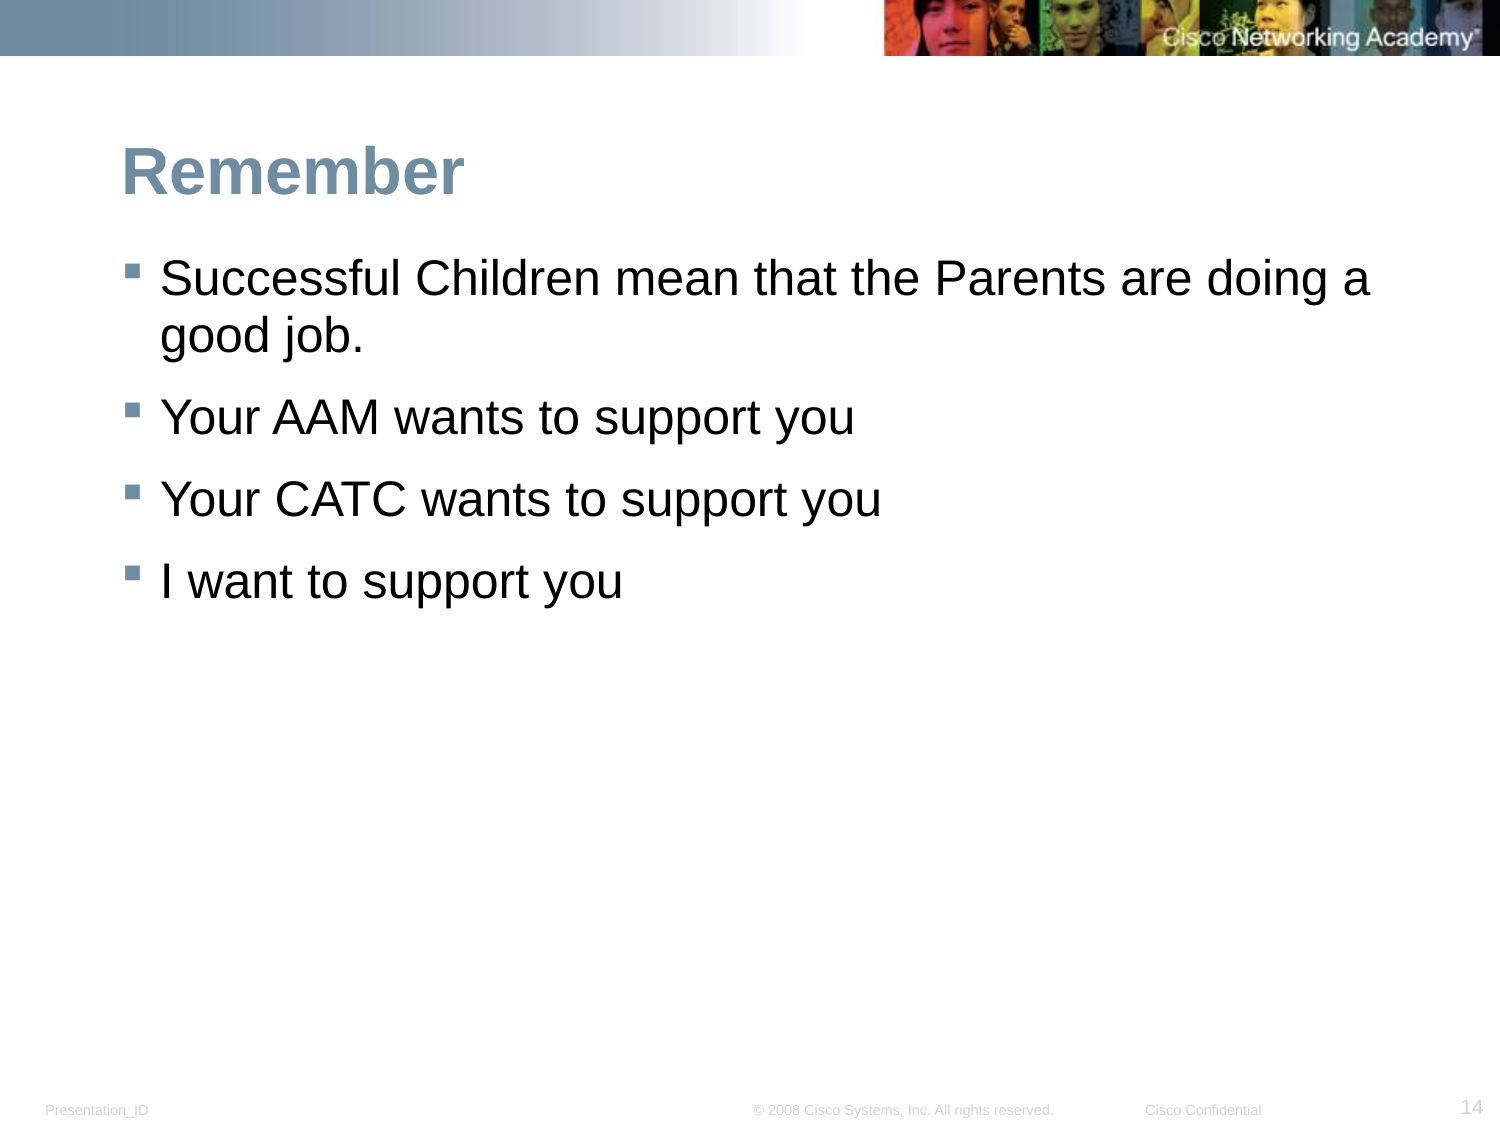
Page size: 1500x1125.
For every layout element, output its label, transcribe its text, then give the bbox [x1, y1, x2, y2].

title Remember [107, 77, 1444, 216]
picture [0, 0, 1500, 56]
list Successful Children mean that the Parents are doing a good job. Your AAM wants to support you Your CATC wants to support you I want to support you [107, 243, 1411, 1071]
